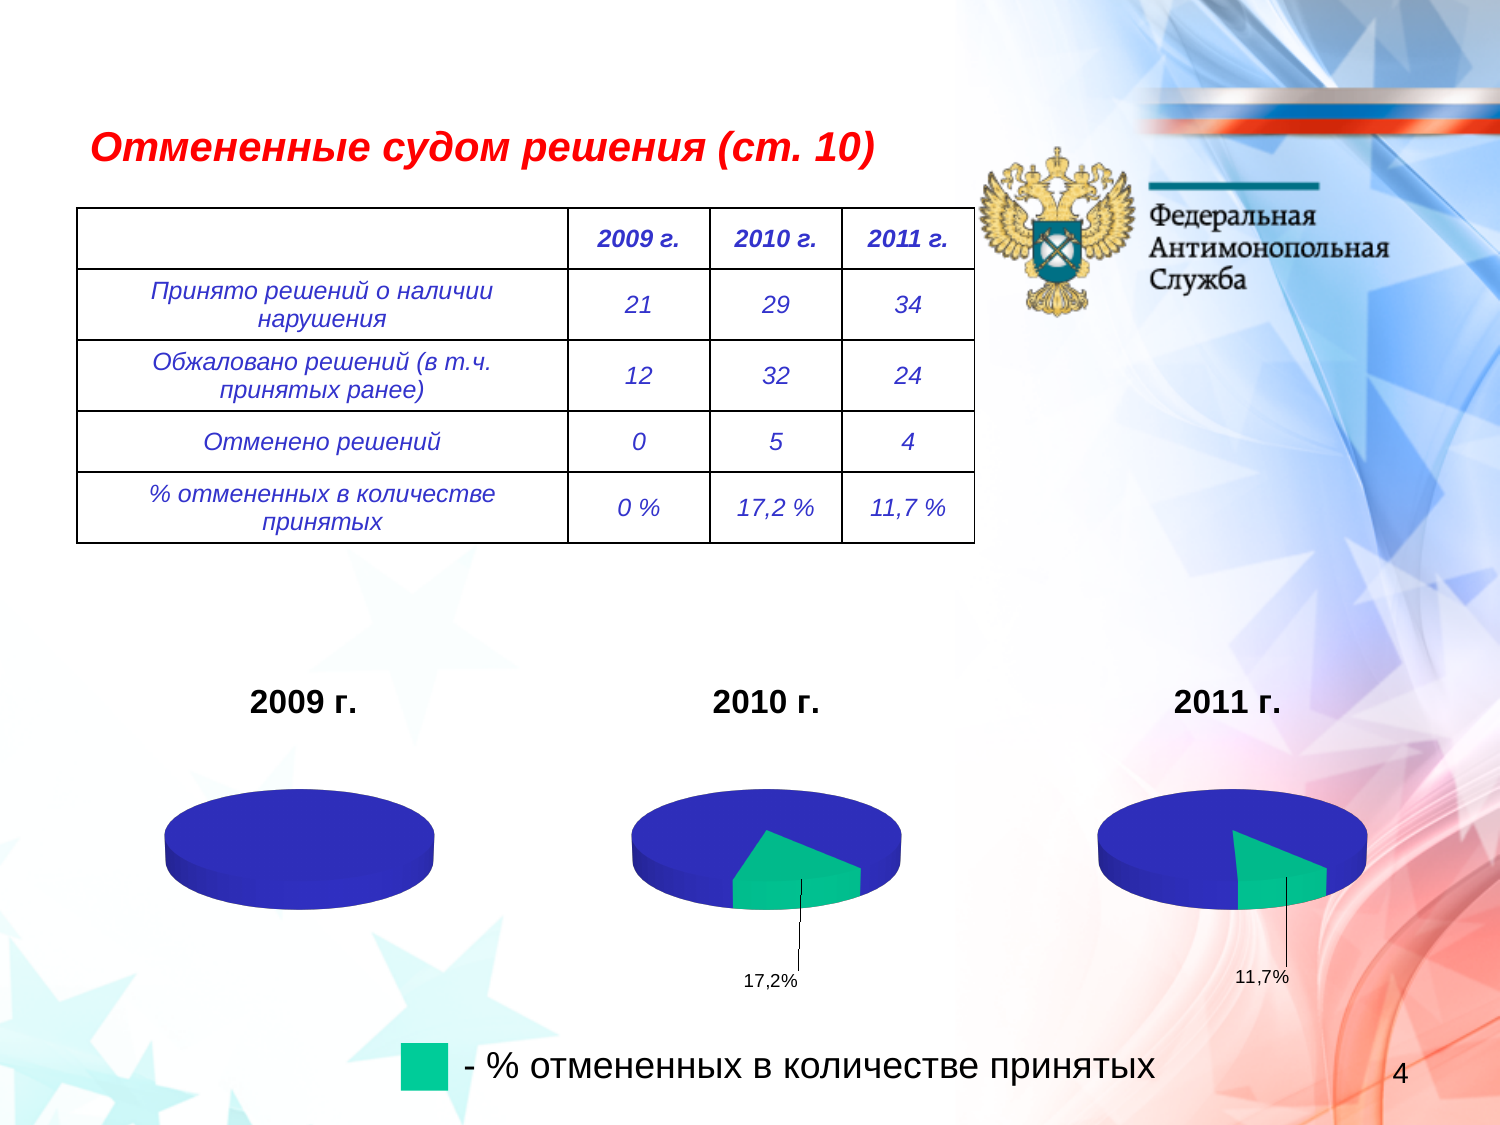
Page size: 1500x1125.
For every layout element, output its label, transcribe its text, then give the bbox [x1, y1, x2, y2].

table_cell 34 [843, 270, 974, 339]
table_cell Отменено решений [78, 412, 567, 471]
table_cell 32 [711, 341, 841, 410]
table_header [78, 209, 567, 268]
table_cell 11,7 % [843, 473, 974, 542]
table_header 2010 г. [711, 209, 841, 268]
picture [0, 0, 1500, 1125]
chart [1051, 627, 1406, 1018]
table_cell 5 [711, 412, 841, 471]
table_cell 0 [569, 412, 709, 471]
slide_number 4 [1074, 1042, 1424, 1102]
table_cell 21 [569, 270, 709, 339]
table_cell Обжаловано решений (в т.ч. принятых ранее) [78, 341, 567, 410]
table_cell 4 [843, 412, 974, 471]
text_box [400, 1043, 448, 1091]
table_header 2009 г. [569, 209, 709, 268]
chart [118, 627, 473, 1018]
table_cell % отмененных в количестве принятых [78, 473, 567, 542]
table_cell 29 [711, 270, 841, 339]
table_cell 12 [569, 341, 709, 410]
table_cell 24 [843, 341, 974, 410]
table_header 2011 г. [843, 209, 974, 268]
chart [584, 627, 940, 1018]
text_box Отмененные судом решения (ст. 10) [74, 51, 1425, 239]
table_cell Принято решений о наличии нарушения [78, 270, 567, 339]
table_cell 0 % [569, 473, 709, 542]
text_box - % отмененных в количестве принятых [448, 1033, 1172, 1094]
table_cell 17,2 % [711, 473, 841, 542]
